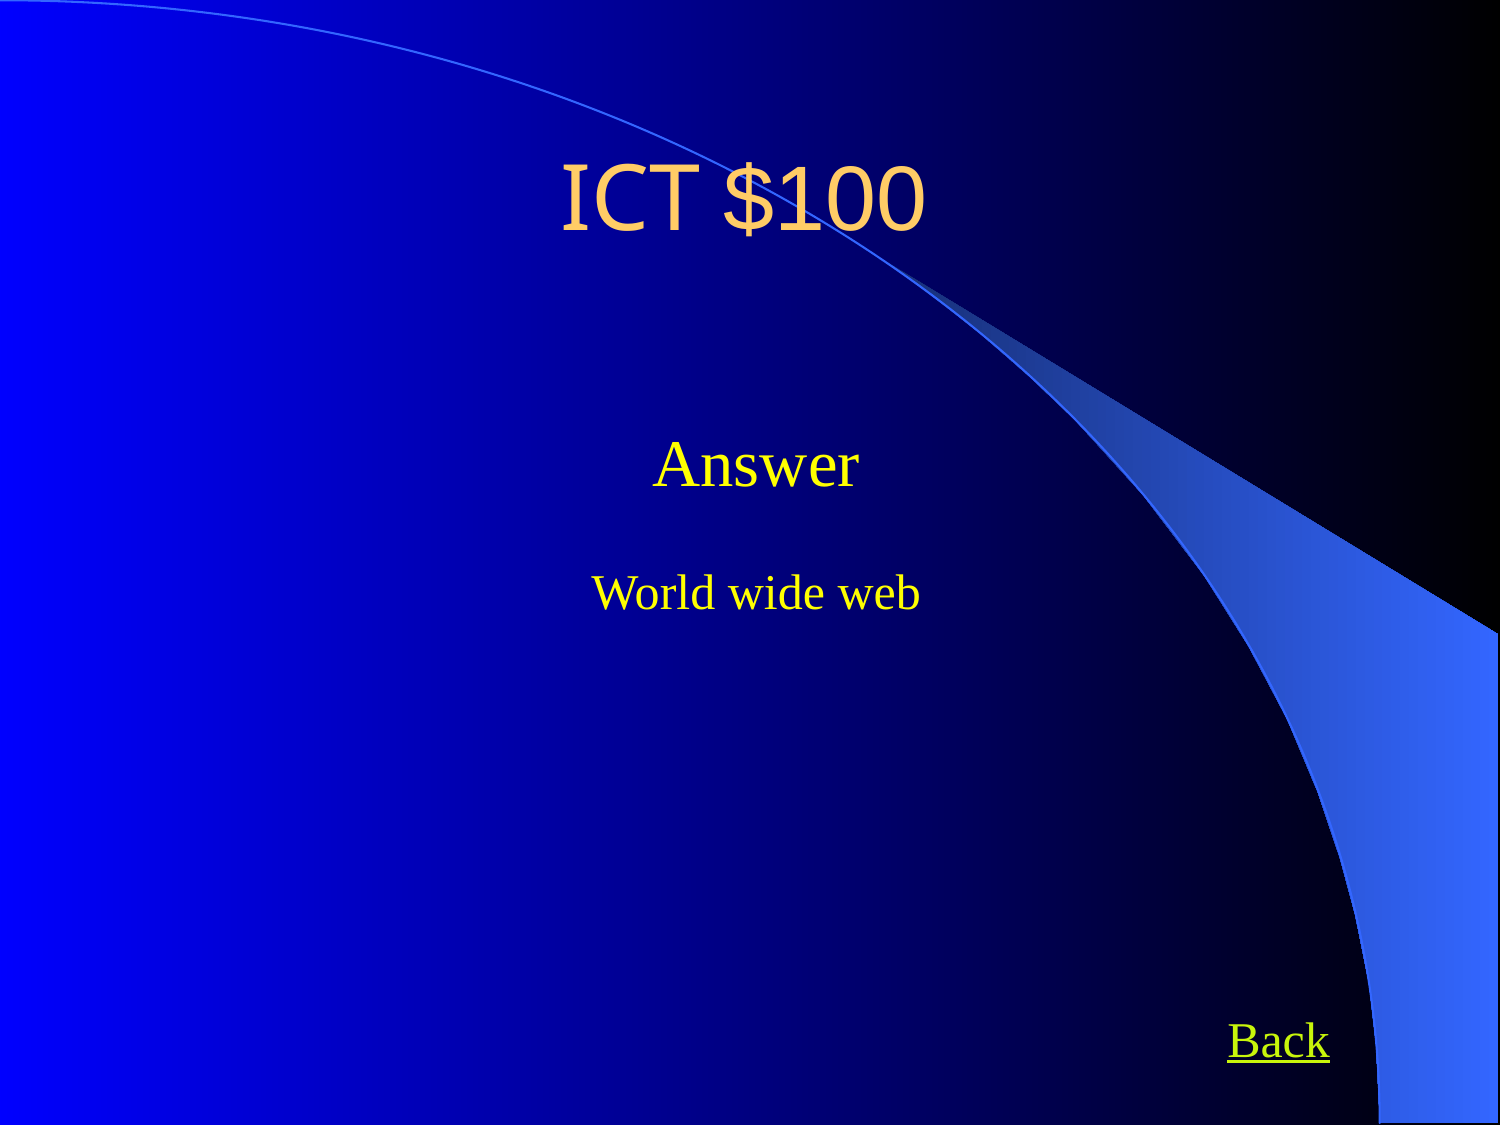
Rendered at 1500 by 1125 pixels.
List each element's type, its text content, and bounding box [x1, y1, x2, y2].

text_box Answer World wide web [99, 412, 1413, 808]
title ICT $100 [49, 99, 1438, 288]
text_box Back [1212, 999, 1438, 1075]
